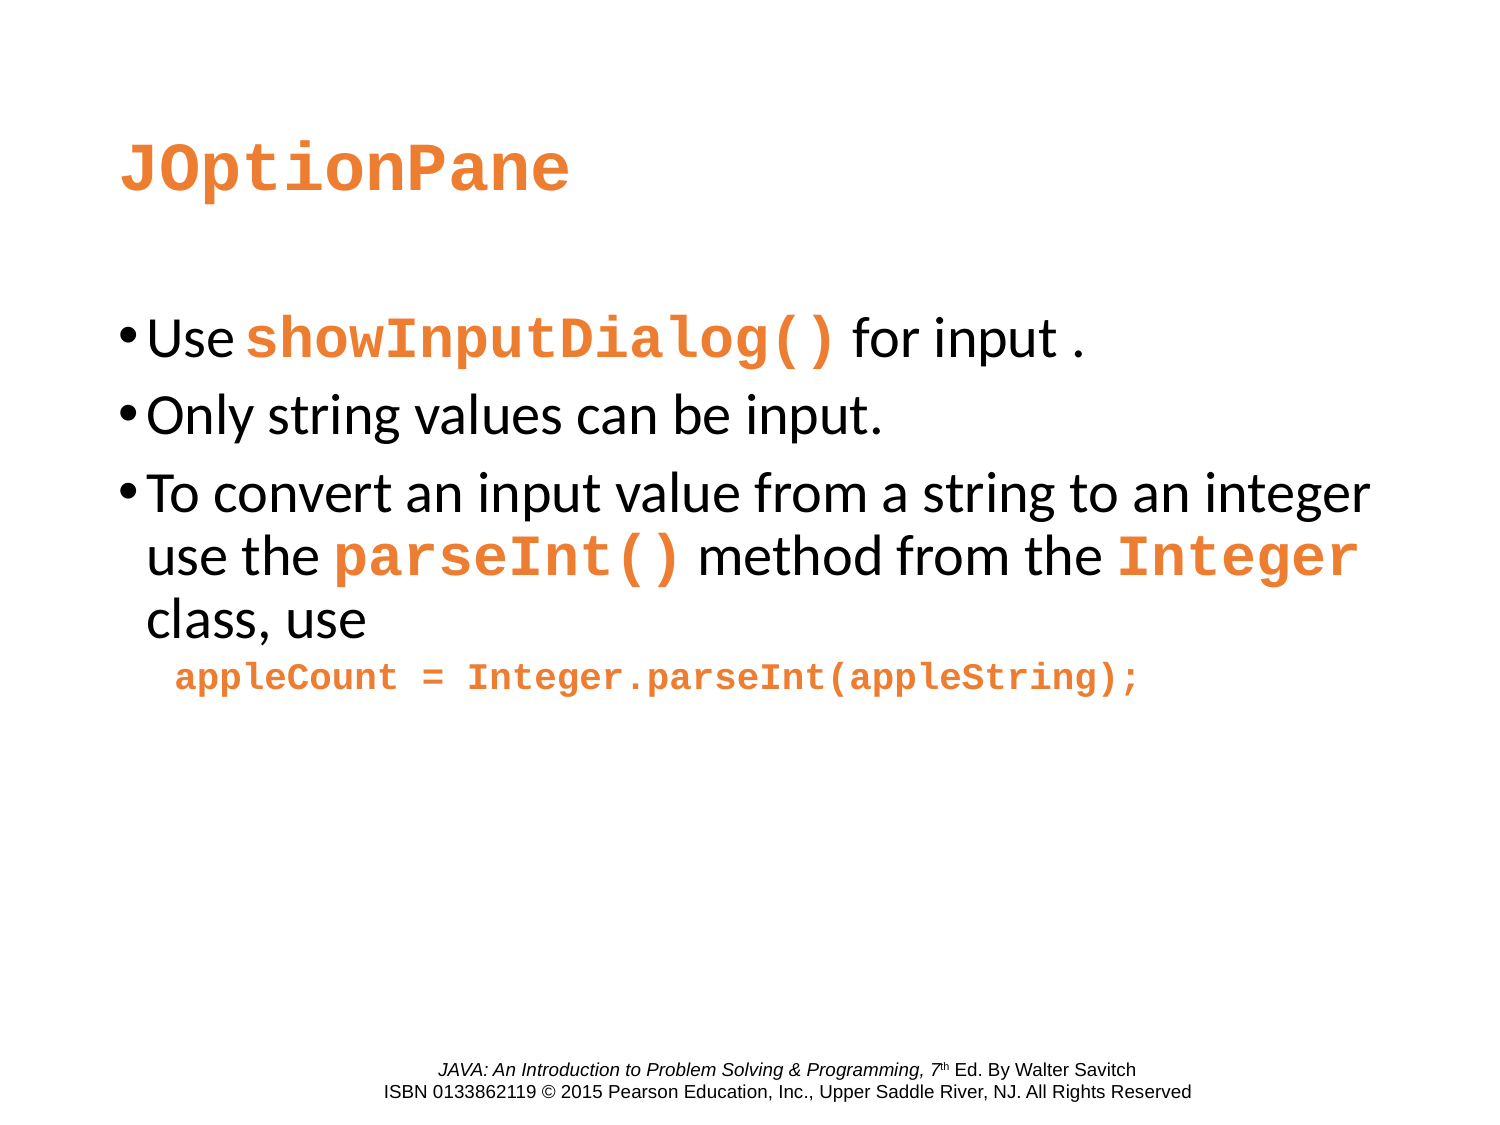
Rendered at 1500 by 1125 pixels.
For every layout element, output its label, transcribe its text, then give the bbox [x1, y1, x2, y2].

list Use showInputDialog() for input . Only string values can be input. To convert an input value from a string to an integer use the parseInt() method from the Integer class, use appleCount = Integer.parseInt(appleString); [103, 299, 1397, 1014]
title JOptionPane [103, 59, 1397, 278]
